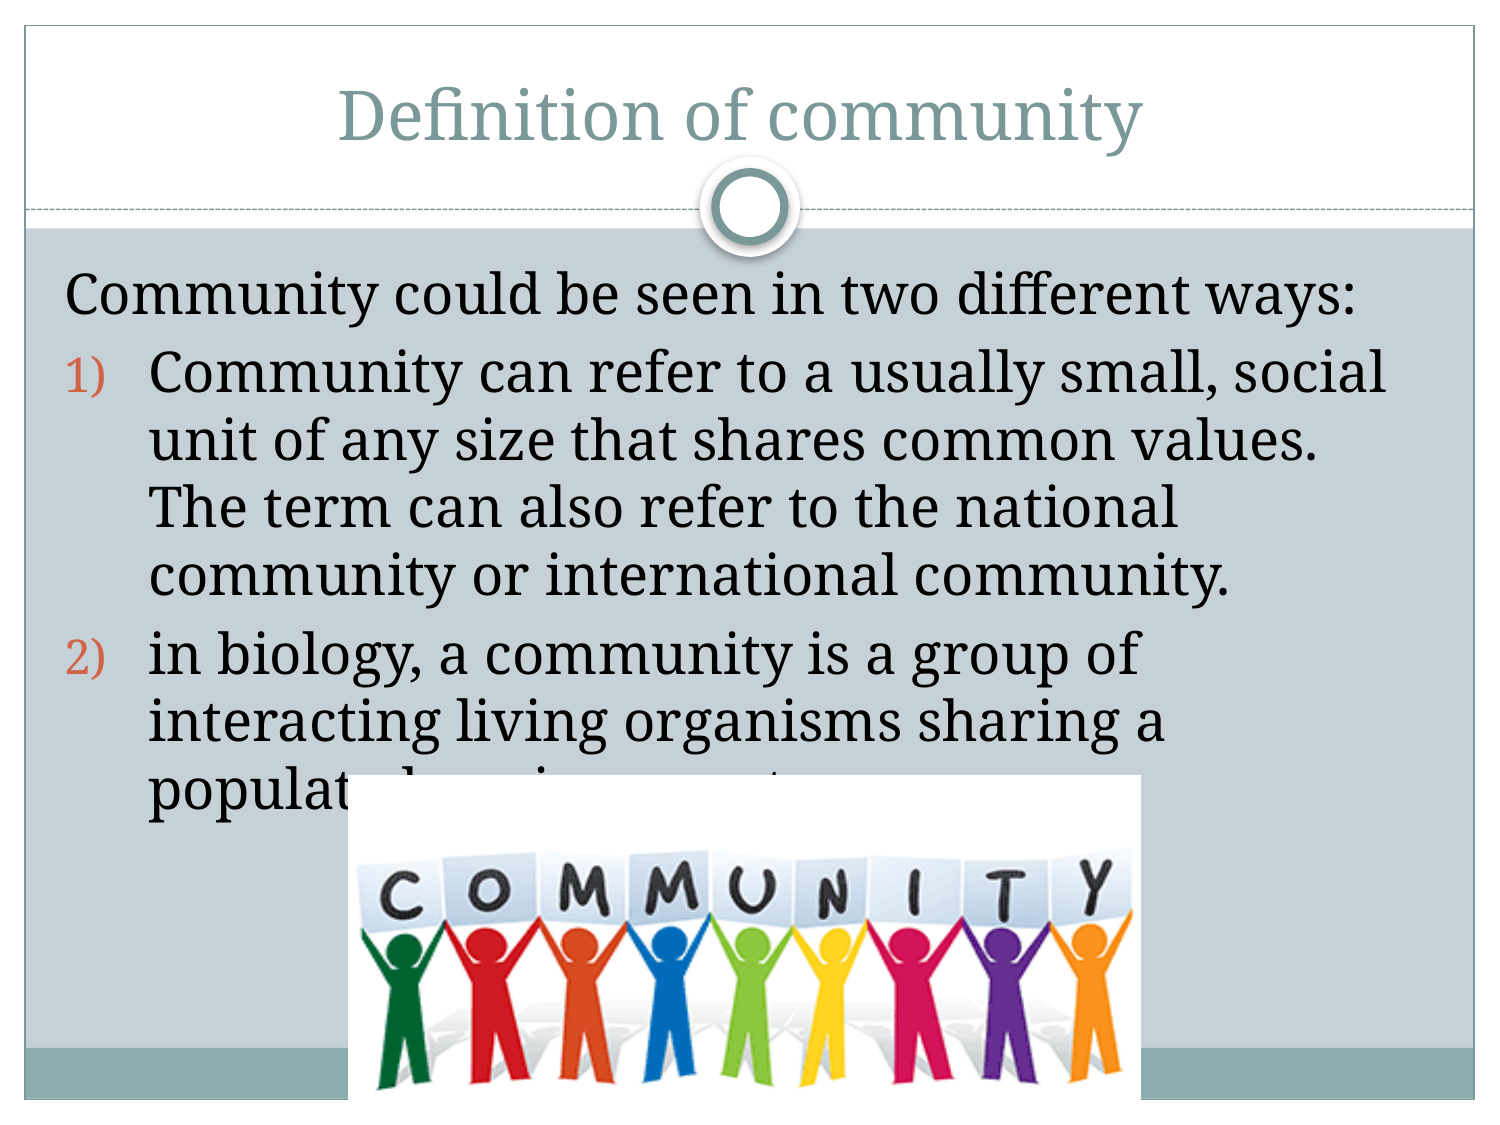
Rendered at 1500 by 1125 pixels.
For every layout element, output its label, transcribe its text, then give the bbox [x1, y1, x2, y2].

list Community could be seen in two different ways: Community can refer to a usually small, social unit of any size that shares common values. The term can also refer to the national community or international community. in biology, a community is a group of interacting living organisms sharing a populated environment. [49, 250, 1445, 1001]
picture [348, 774, 1141, 1125]
title Definition of community [49, 37, 1450, 162]
